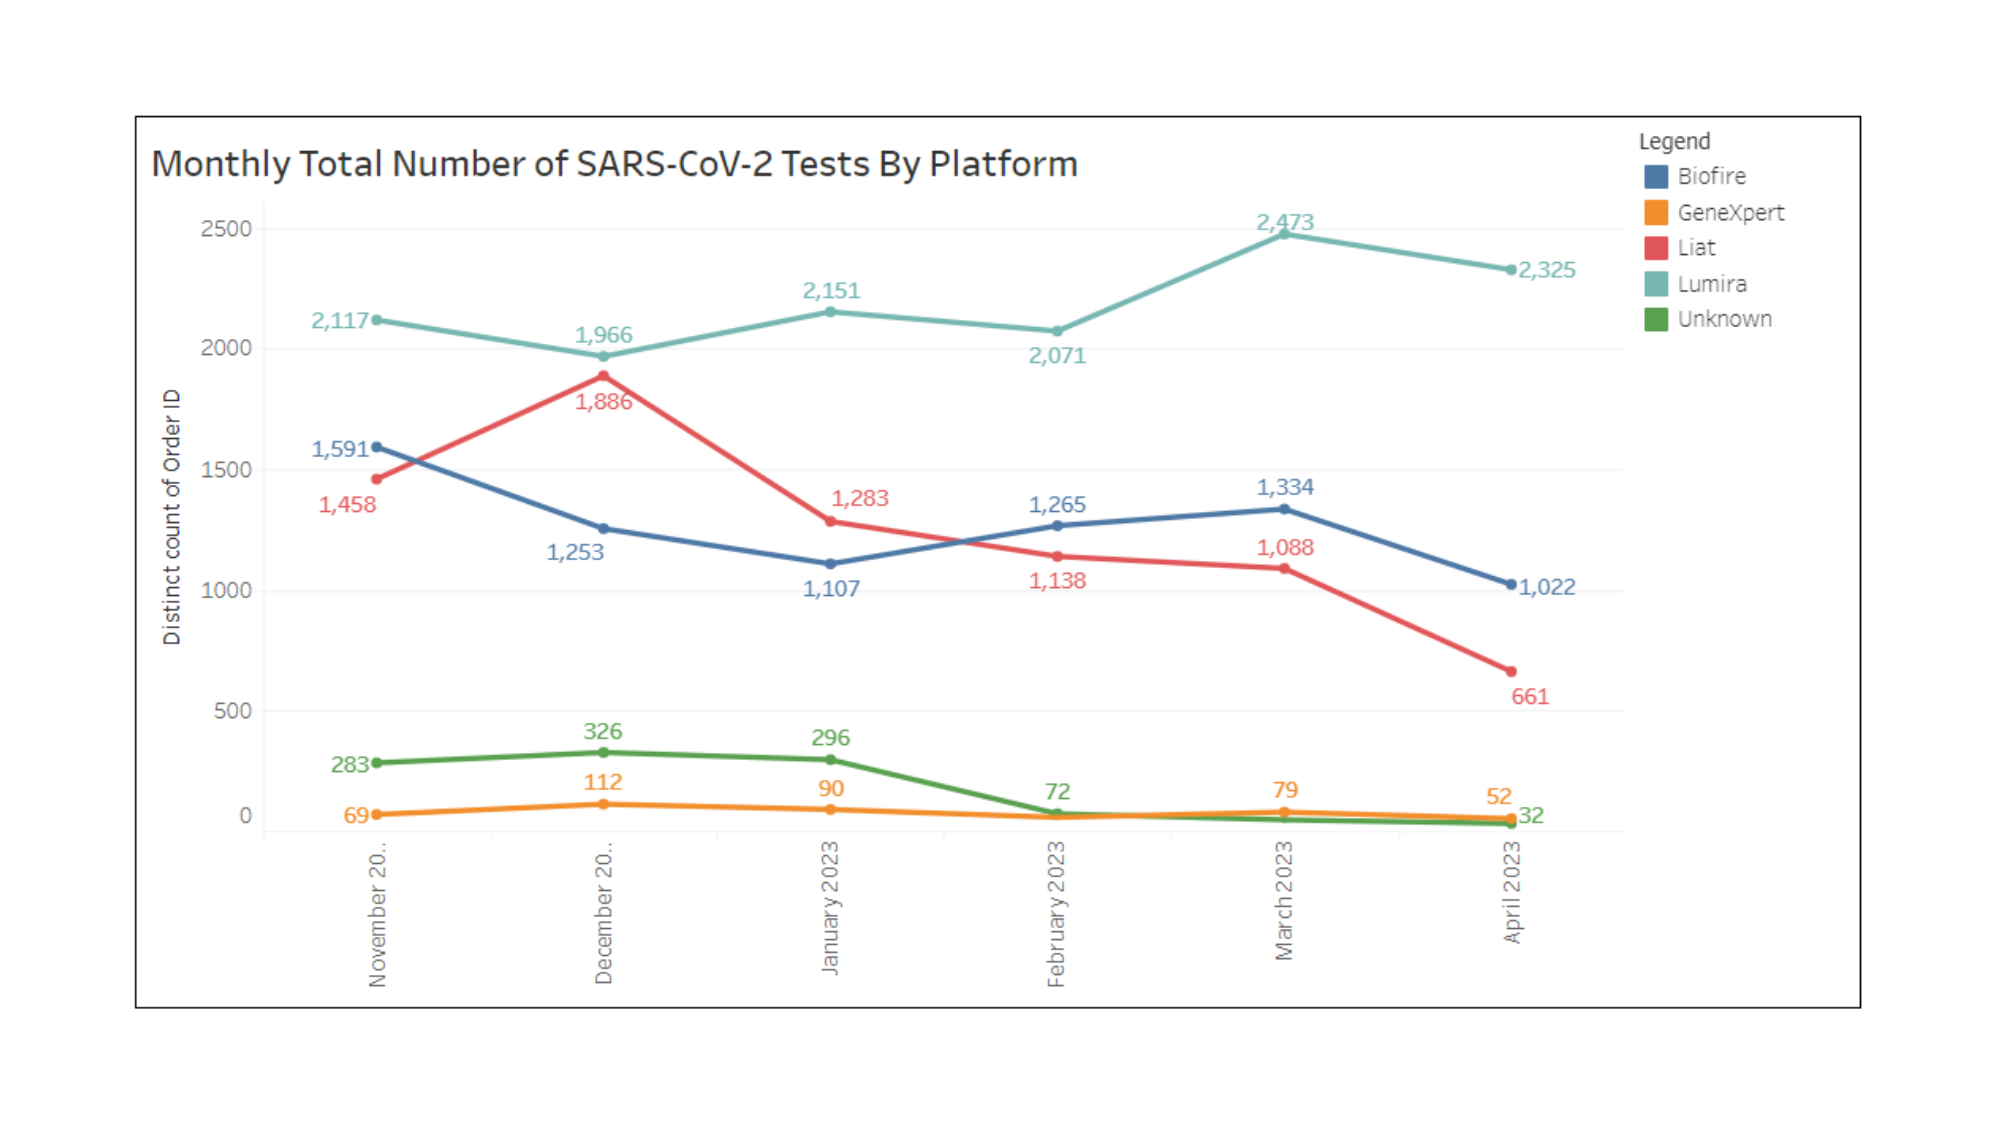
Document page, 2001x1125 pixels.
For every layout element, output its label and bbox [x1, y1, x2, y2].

list [120, 105, 1879, 1020]
